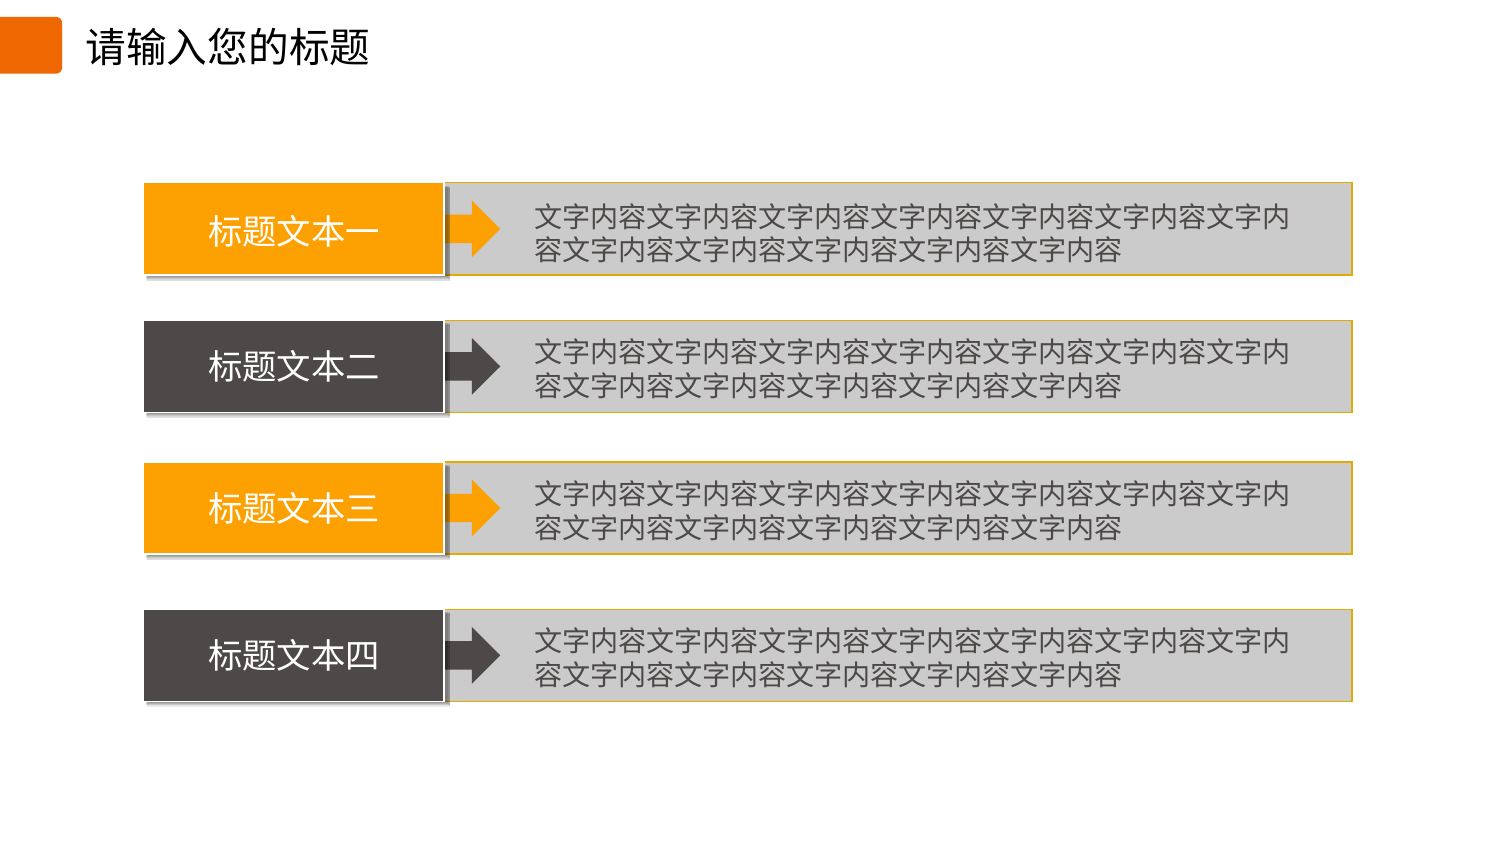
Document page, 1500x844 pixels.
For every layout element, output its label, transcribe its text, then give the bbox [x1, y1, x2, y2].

text_box 标题文本三 [191, 479, 397, 536]
text_box [449, 200, 501, 258]
text_box [445, 320, 1353, 413]
text_box [143, 320, 445, 413]
text_box 文字内容文字内容文字内容文字内容文字内容文字内容文字内容文字内容文字内容文字内容文字内容文字内容 [519, 191, 1308, 274]
text_box 标题文本二 [191, 338, 397, 394]
text_box [445, 182, 1353, 275]
text_box [143, 461, 445, 555]
text_box 标题文本四 [191, 626, 397, 683]
text_box 请输入您的标题 [70, 15, 386, 79]
text_box 标题文本一 [191, 202, 397, 259]
text_box [445, 609, 1353, 702]
text_box 文字内容文字内容文字内容文字内容文字内容文字内容文字内容文字内容文字内容文字内容文字内容文字内容 [519, 468, 1308, 551]
text_box [143, 609, 445, 702]
text_box [143, 182, 445, 275]
text_box [449, 338, 501, 395]
text_box 文字内容文字内容文字内容文字内容文字内容文字内容文字内容文字内容文字内容文字内容文字内容文字内容 [519, 327, 1308, 410]
text_box [449, 479, 501, 537]
text_box [445, 461, 1353, 555]
text_box [449, 626, 501, 684]
text_box [0, 16, 63, 74]
text_box 文字内容文字内容文字内容文字内容文字内容文字内容文字内容文字内容文字内容文字内容文字内容文字内容 [519, 616, 1308, 699]
